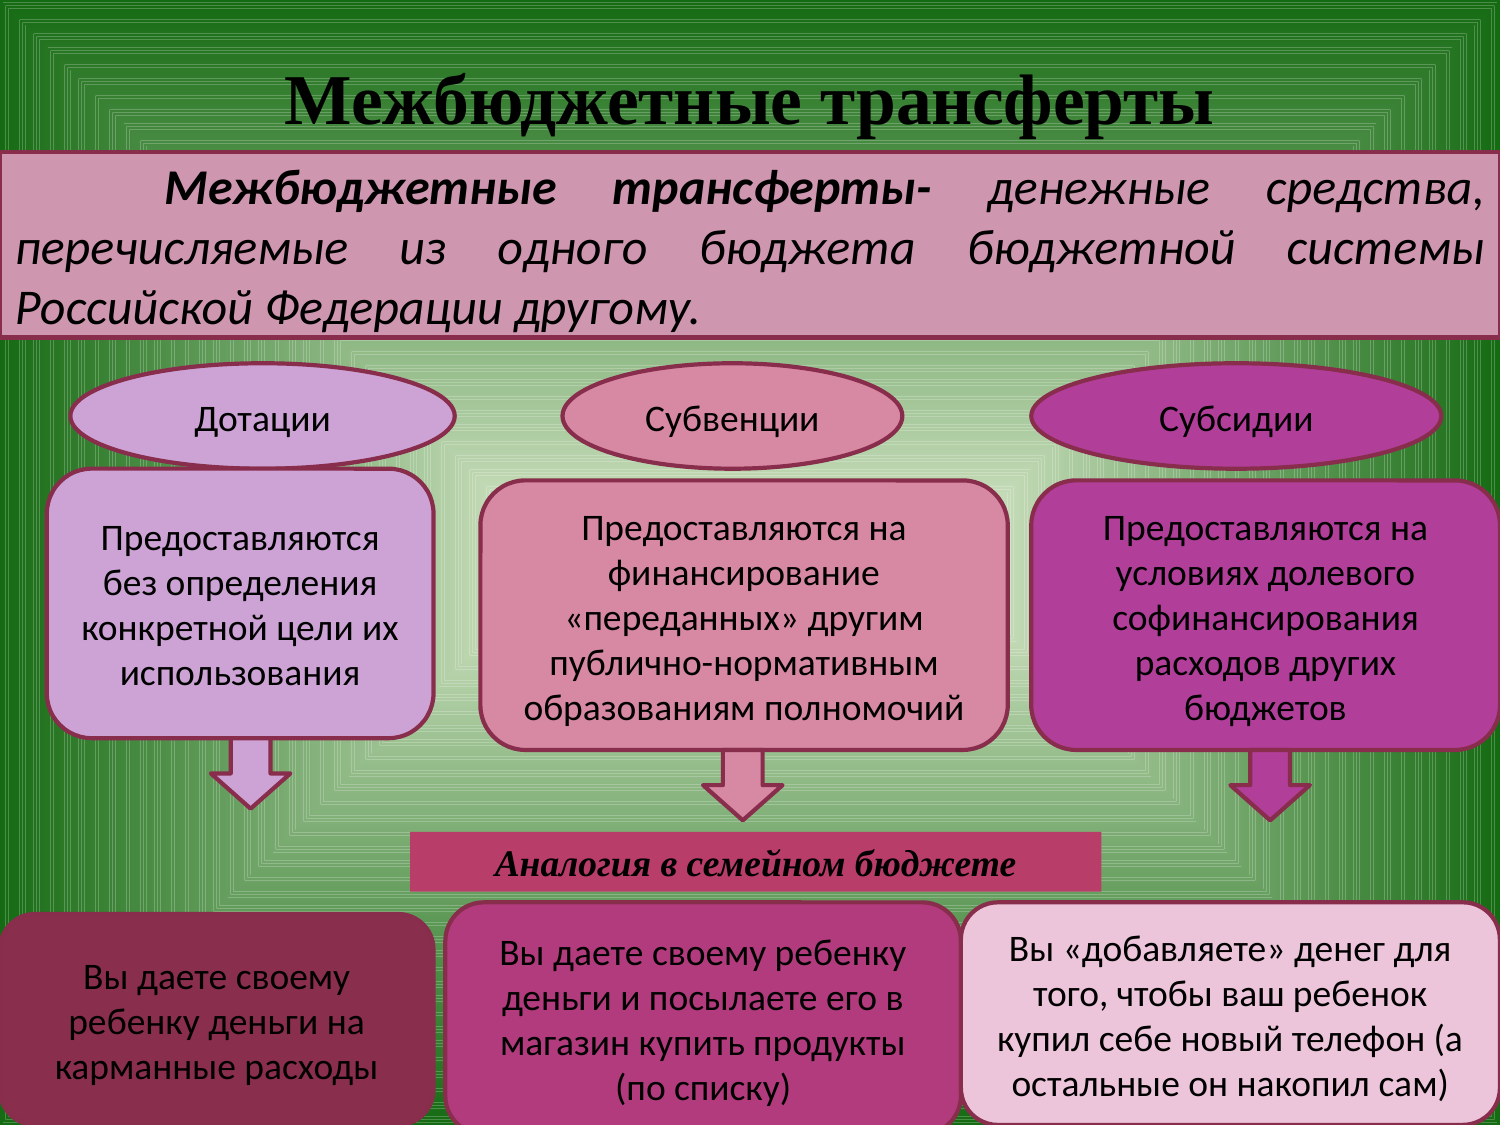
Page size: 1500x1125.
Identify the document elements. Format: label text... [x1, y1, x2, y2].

title Межбюджетные трансферты [75, 45, 1425, 150]
text_box Дотации [68, 361, 457, 466]
text_box Предоставляются на финансирование «переданных» другим публично-нормативным образованиям полномочий [478, 478, 1010, 753]
text_box Вы «добавляете» денег для того, чтобы ваш ребенок купил себе новый телефон (а остальные он накопил сам) [958, 900, 1500, 1125]
text_box Вы даете своему ребенку деньги на карманные расходы [0, 911, 436, 1125]
text_box Аналогия в семейном бюджете [410, 831, 1102, 892]
text_box [701, 747, 785, 822]
text_box [208, 736, 293, 811]
text_box Межбюджетные трансферты- денежные средства, перечисляемые из одного бюджета бюджетной системы Российской Федерации другому. [0, 150, 1500, 340]
text_box Предоставляются без определения конкретной цели их использования [44, 466, 436, 741]
text_box [1228, 747, 1312, 822]
text_box Субвенции [560, 361, 905, 471]
text_box Предоставляются на условиях долевого софинансирования расходов других бюджетов [1029, 478, 1500, 753]
text_box Субсидии [1029, 361, 1444, 471]
text_box Вы даете своему ребенку деньги и посылаете его в магазин купить продукты (по списку) [443, 900, 962, 1125]
